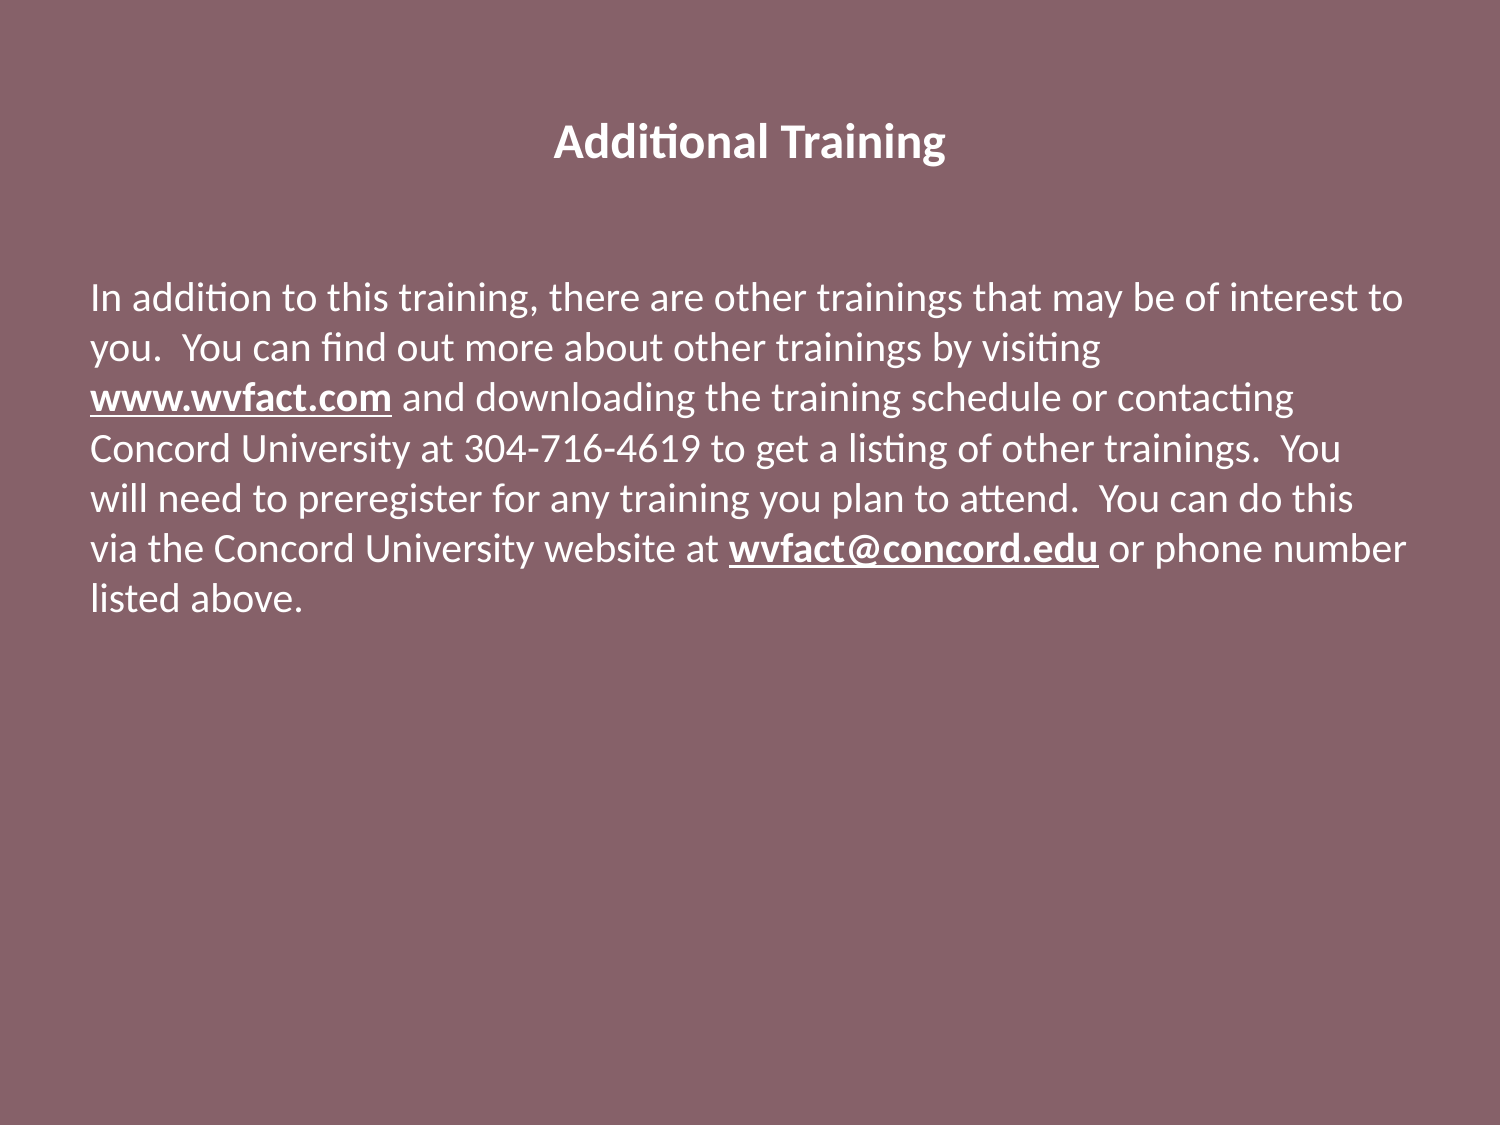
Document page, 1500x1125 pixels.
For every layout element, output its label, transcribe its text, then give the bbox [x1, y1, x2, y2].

title Additional Training [75, 45, 1425, 233]
list In addition to this training, there are other trainings that may be of interest to you. You can find out more about other trainings by visiting www.wvfact.com and downloading the training schedule or contacting Concord University at 304-716-4619 to get a listing of other trainings. You will need to preregister for any training you plan to attend. You can do this via the Concord University website at wvfact@concord.edu or phone number listed above. [75, 262, 1425, 1005]
